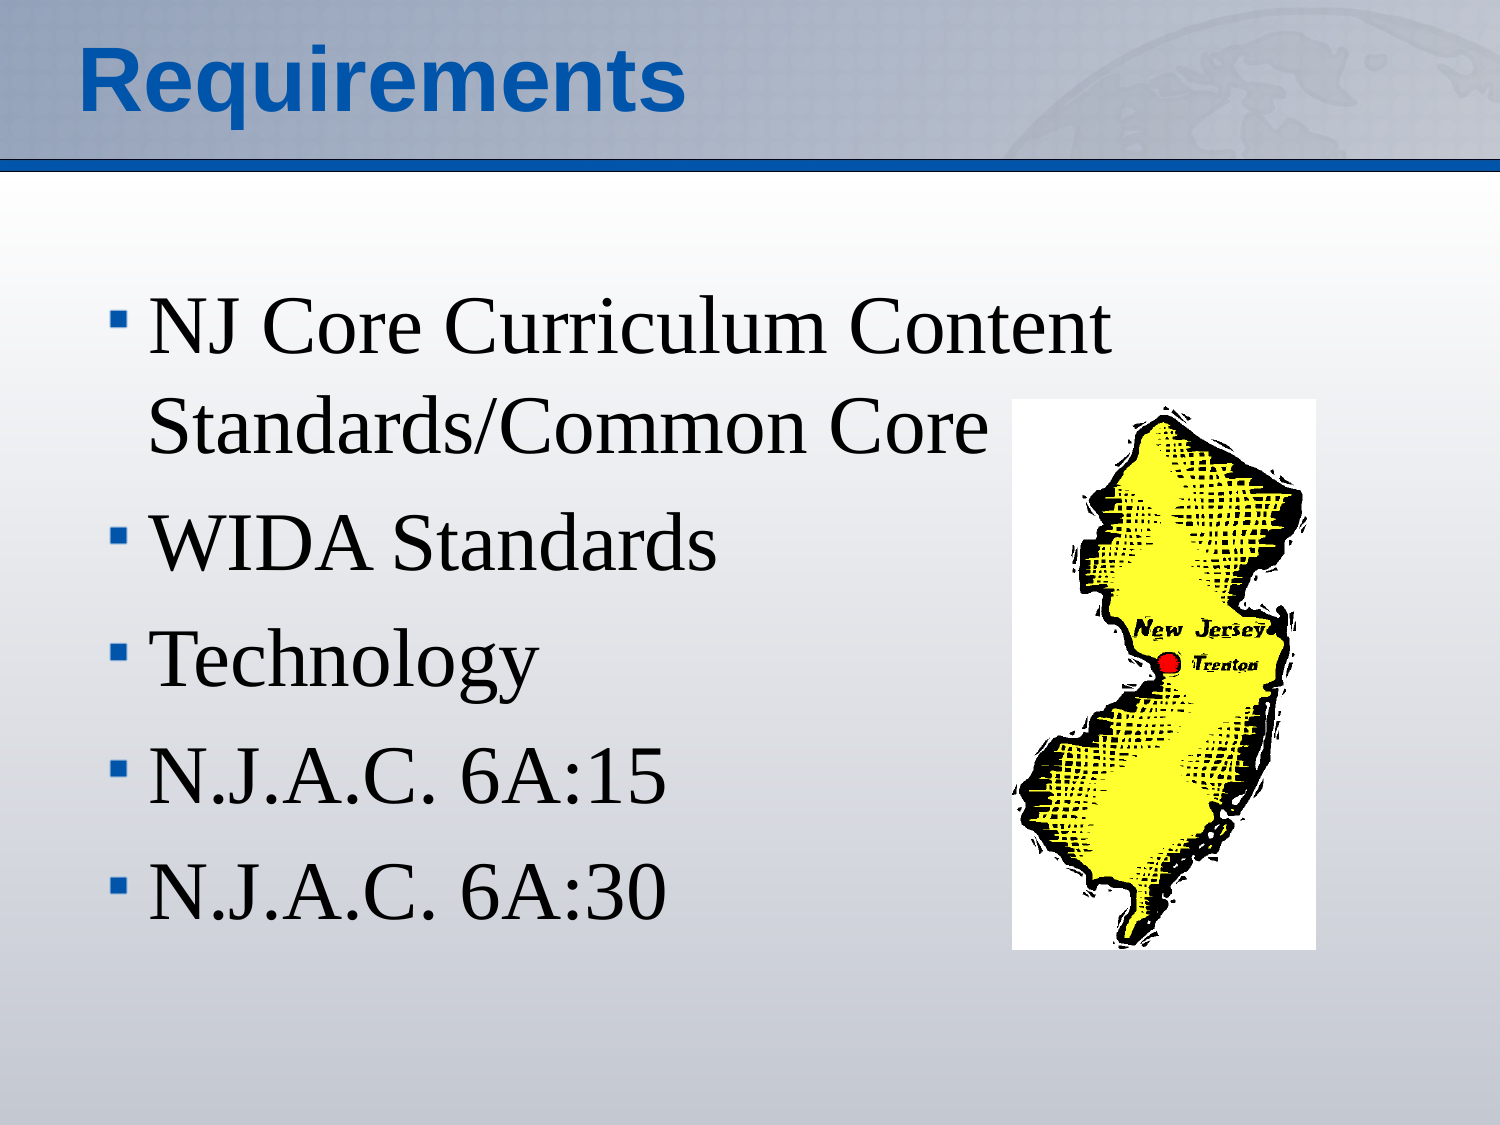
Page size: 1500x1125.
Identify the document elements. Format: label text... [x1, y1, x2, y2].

list NJ Core Curriculum Content Standards/Common Core WIDA Standards Technology N.J.A.C. 6A:15 N.J.A.C. 6A:30 [74, 262, 1426, 1006]
title Requirements [62, 0, 788, 151]
picture [0, 0, 1500, 1125]
